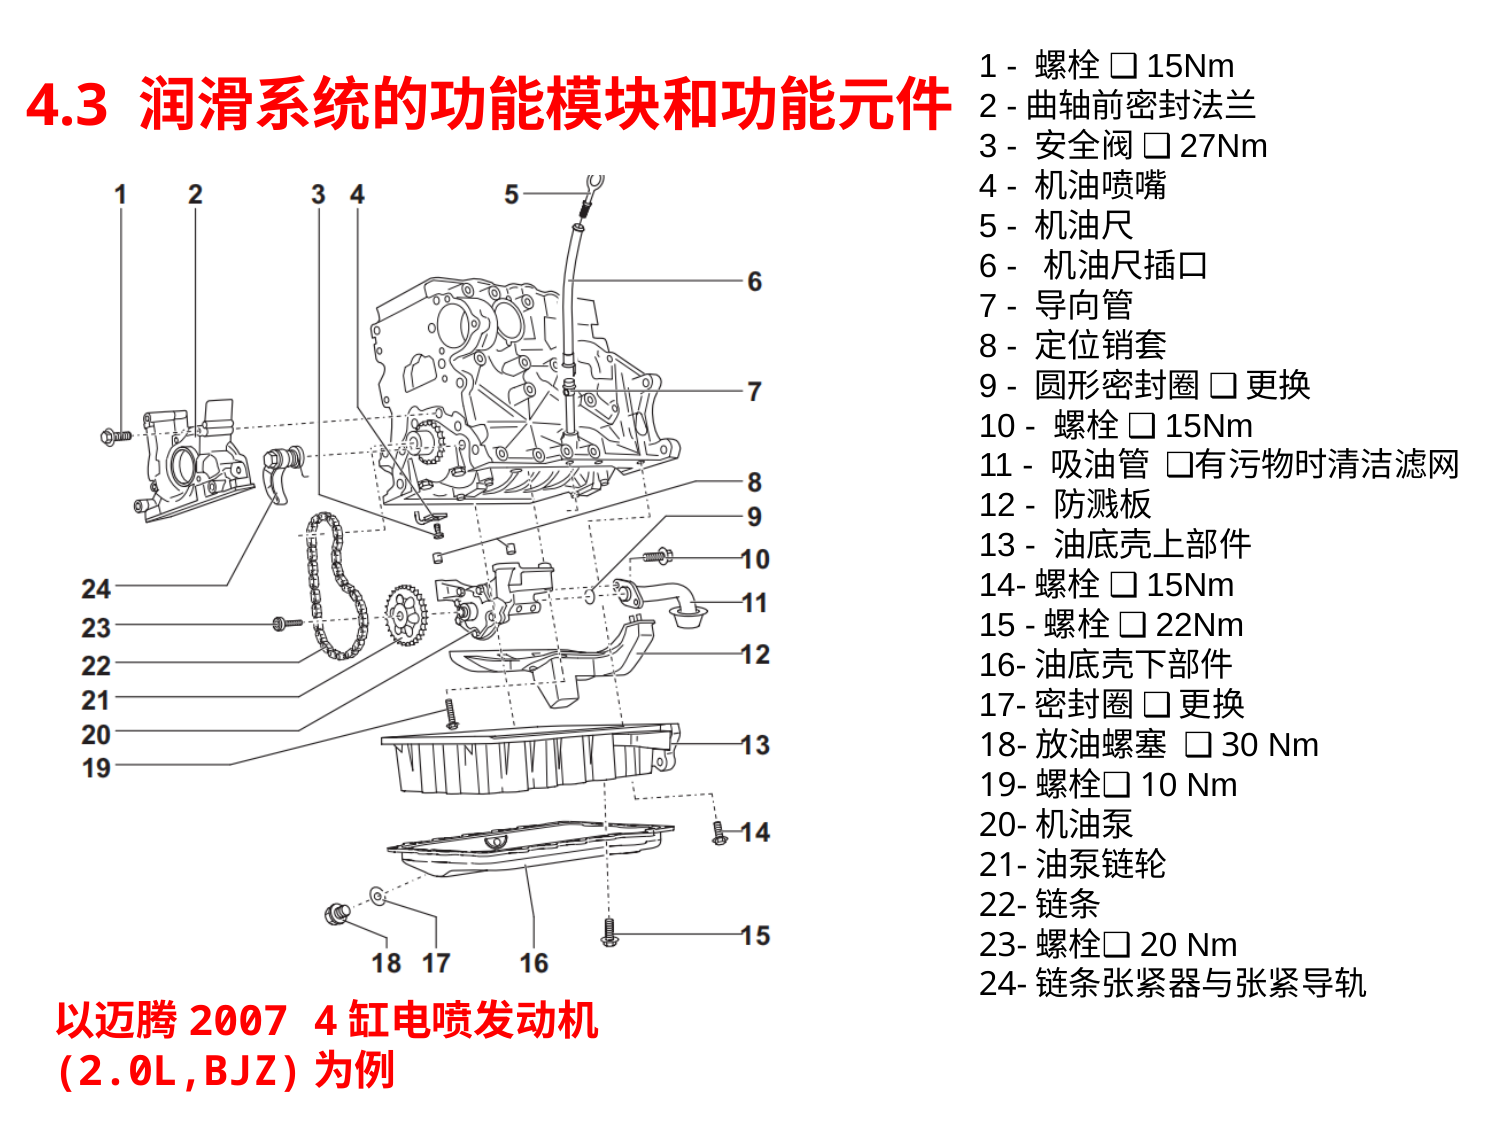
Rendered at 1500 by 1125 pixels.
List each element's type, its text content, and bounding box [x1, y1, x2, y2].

picture [80, 174, 776, 976]
text_box 1 - 螺栓 ❑15Nm 2 -曲轴前密封法兰 3 - 安全阀 ❑27Nm 4 - 机油喷嘴 5 - 机油尺 6 - 机油尺插口 7 - 导向管 8 - 定位销套 9 - 圆形密封圈 ❑ 更换 10 - 螺栓 ❑15Nm 11 - 吸油管 ❑有污物时清洁滤网 12 - 防溅板 13 - 油底壳上部件 14-螺栓 ❑15Nm 15 -螺栓 ❑22Nm 16-油底壳下部件 17-密封圈 ❑ 更换 18-放油螺塞 ❑30 Nm 19-螺栓❑10 Nm 20-机油泵 21-油泵链轮 22-链条 23-螺栓❑20 Nm 24-链条张紧器与张紧导轨 [963, 37, 1484, 1010]
title 4.3 润滑系统的功能模块和功能元件 [10, 8, 1287, 197]
text_box 以迈腾2007 4缸电喷发动机(2.0L,BJZ)为例 [38, 985, 868, 1101]
